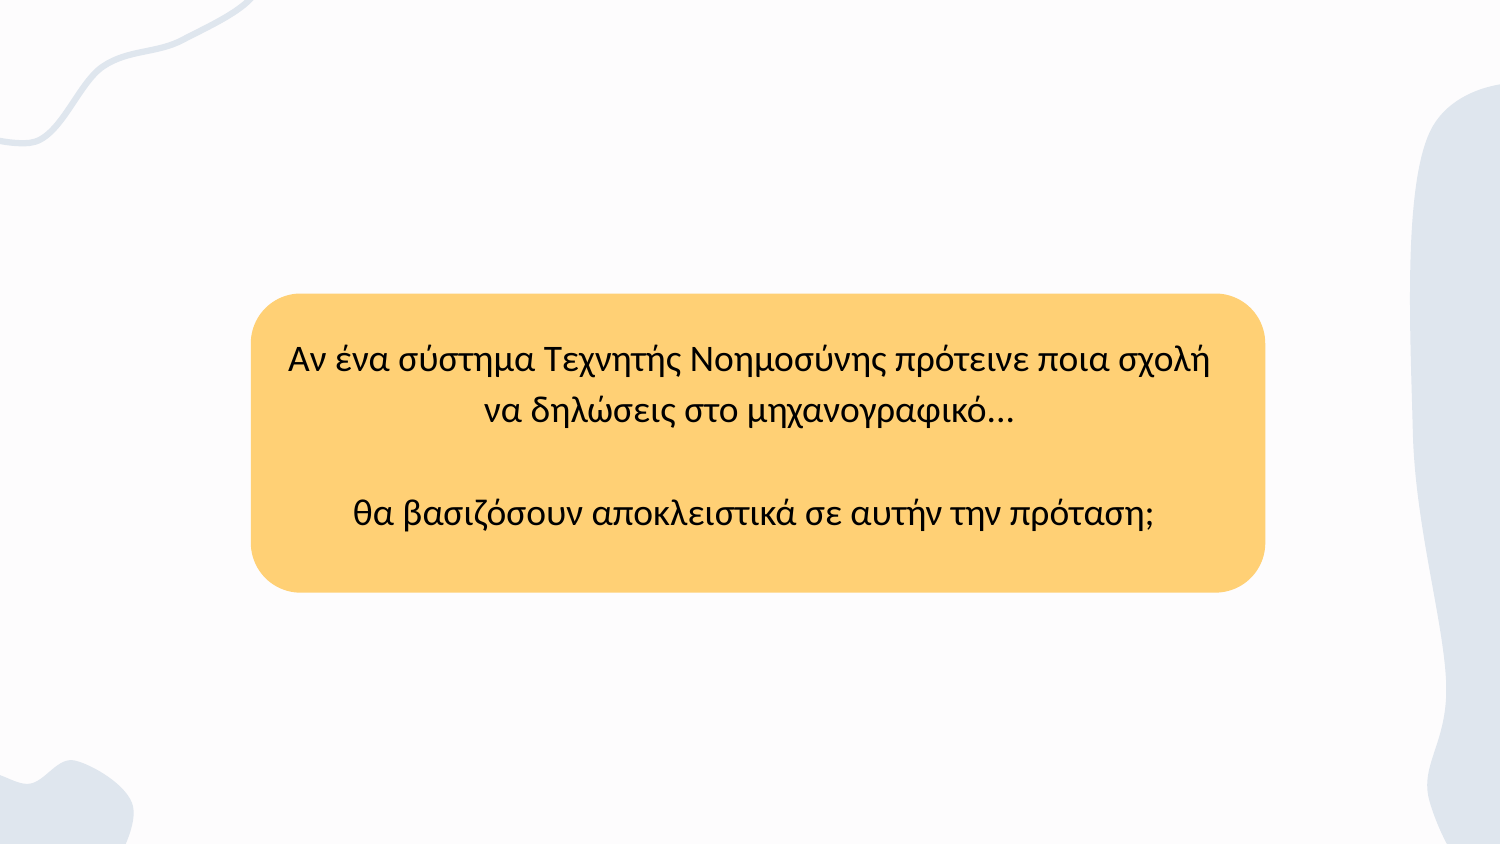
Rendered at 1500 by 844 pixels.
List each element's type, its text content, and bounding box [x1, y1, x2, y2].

title Αν ένα σύστημα Τεχνητής Νοημοσύνης πρότεινε ποια σχολή να δηλώσεις στο μηχανογραφικό... θα βασιζόσουν αποκλειστικά σε αυτήν την πρόταση; [260, 312, 1240, 543]
text_box [248, 291, 1268, 595]
